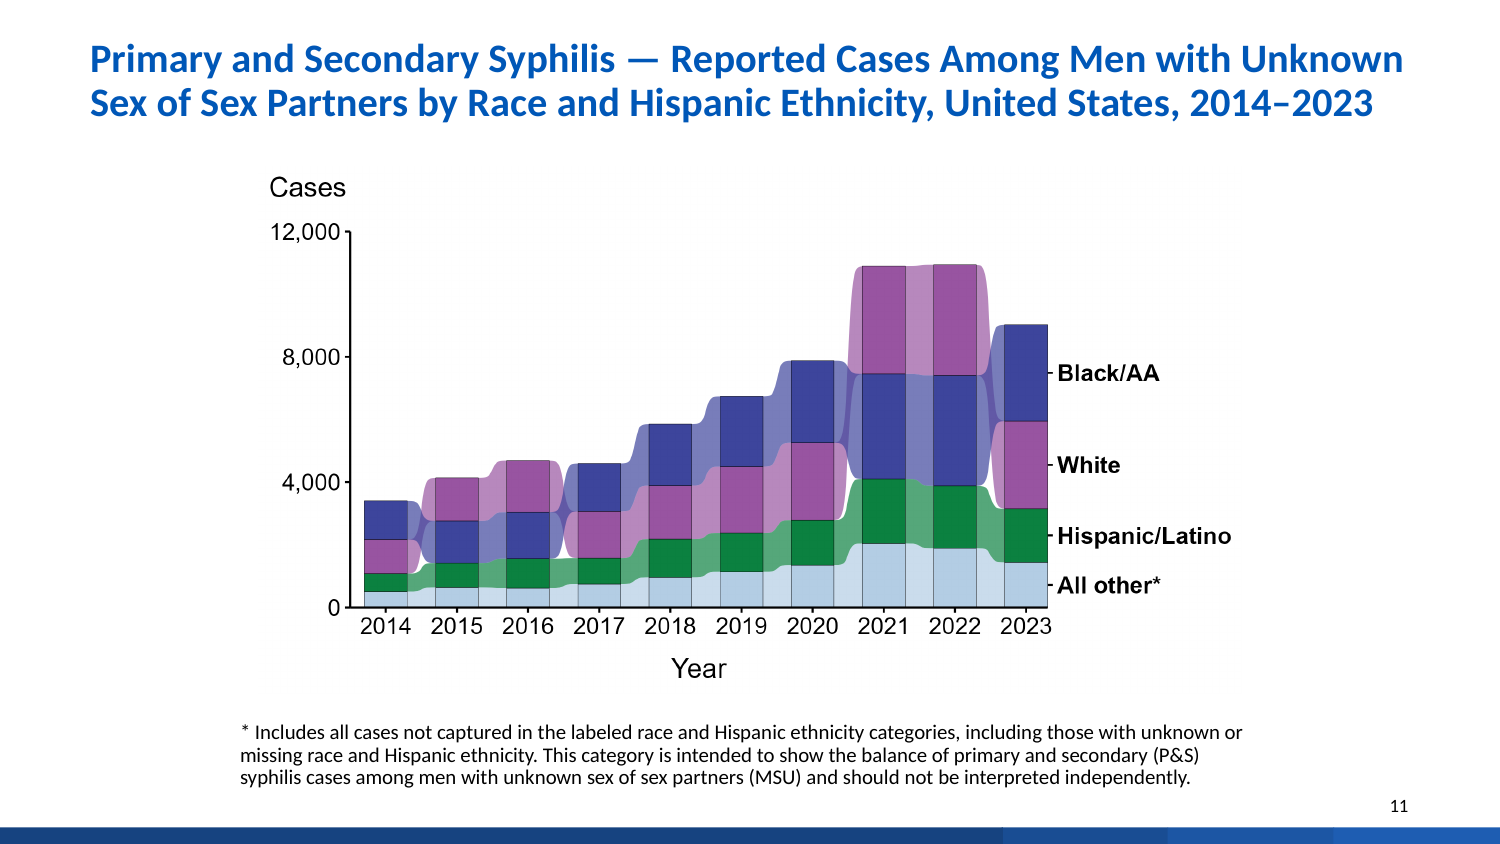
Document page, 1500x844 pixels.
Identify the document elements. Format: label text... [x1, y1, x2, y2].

title Primary and Secondary Syphilis — Reported Cases Among Men with Unknown Sex of Sex Partners by Race and Hispanic Ethnicity, United States, 2014–2023 [75, 19, 1425, 144]
picture [258, 166, 1242, 694]
list * Includes all cases not captured in the labeled race and Hispanic ethnicity categories, including those with unknown or missing race and Hispanic ethnicity. This category is intended to show the balance of primary and secondary (P&S) syphilis cases among men with unknown sex of sex partners (MSU) and should not be interpreted independently. [225, 714, 1275, 820]
